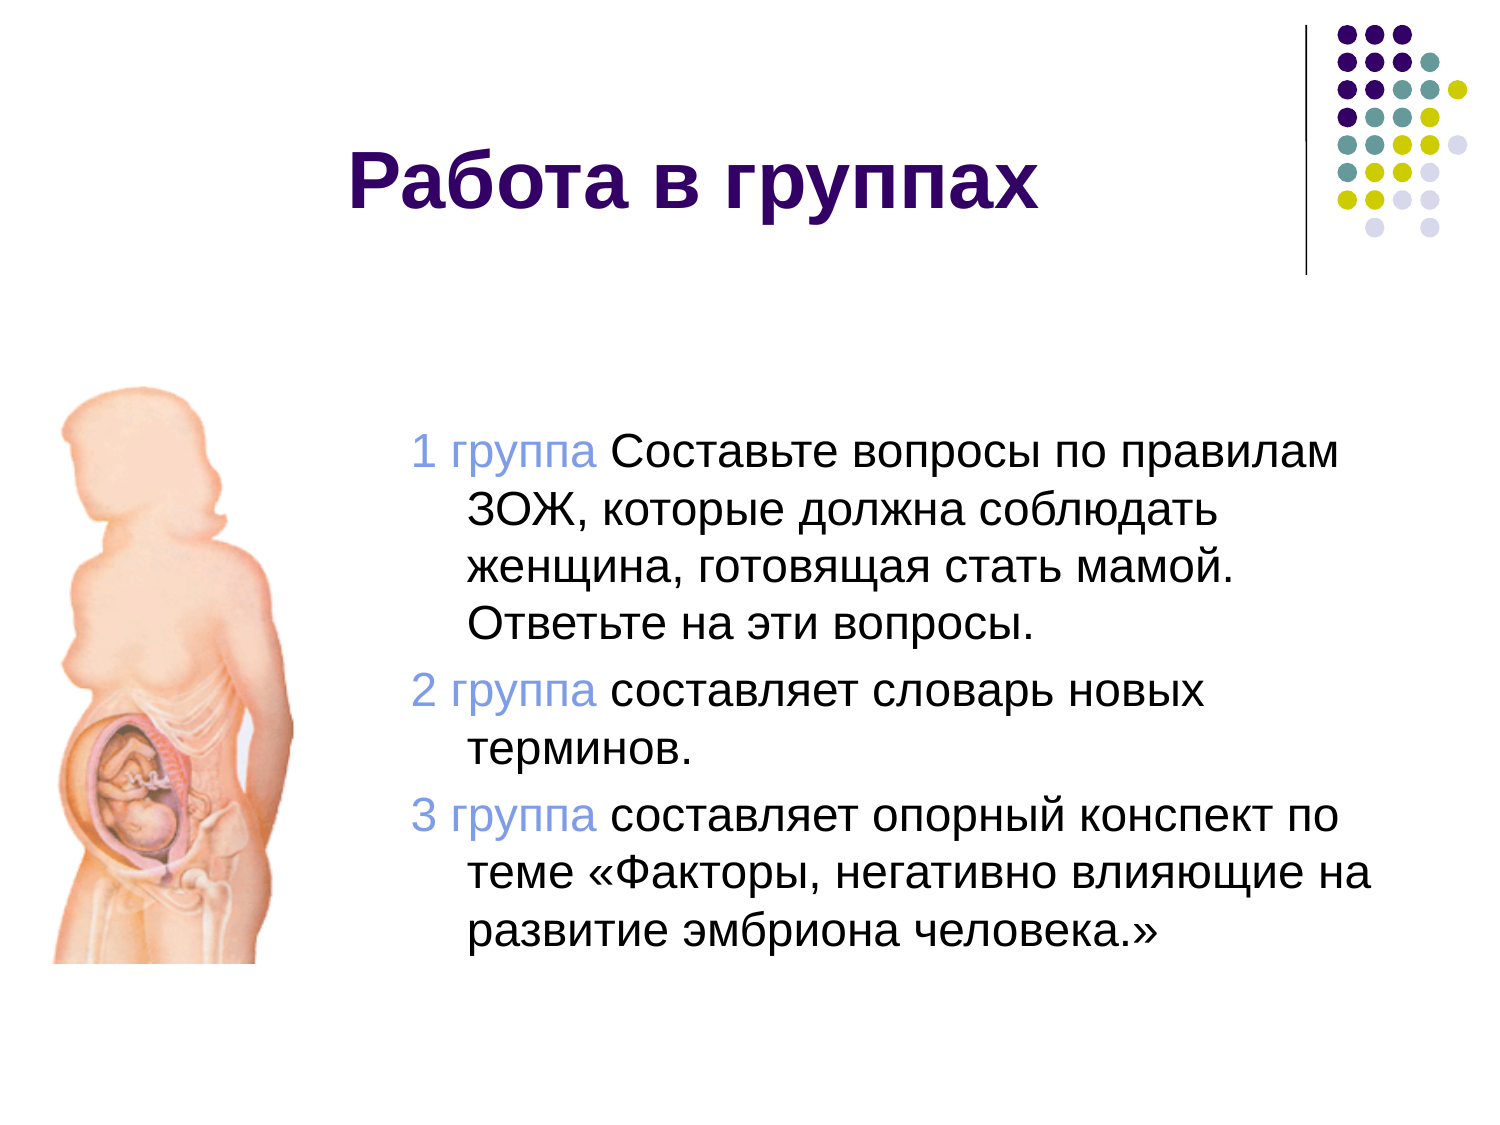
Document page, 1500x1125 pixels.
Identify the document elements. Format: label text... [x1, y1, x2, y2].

picture [0, 385, 314, 964]
list 1 группа Составьте вопросы по правилам ЗОЖ, которые должна соблюдать женщина, готовящая стать мамой. Ответьте на эти вопросы. 2 группа составляет словарь новых терминов. 3 группа составляет опорный конспект по теме «Факторы, негативно влияющие на развитие эмбриона человека.» [395, 349, 1449, 1007]
title Работа в группах [74, 19, 1313, 233]
